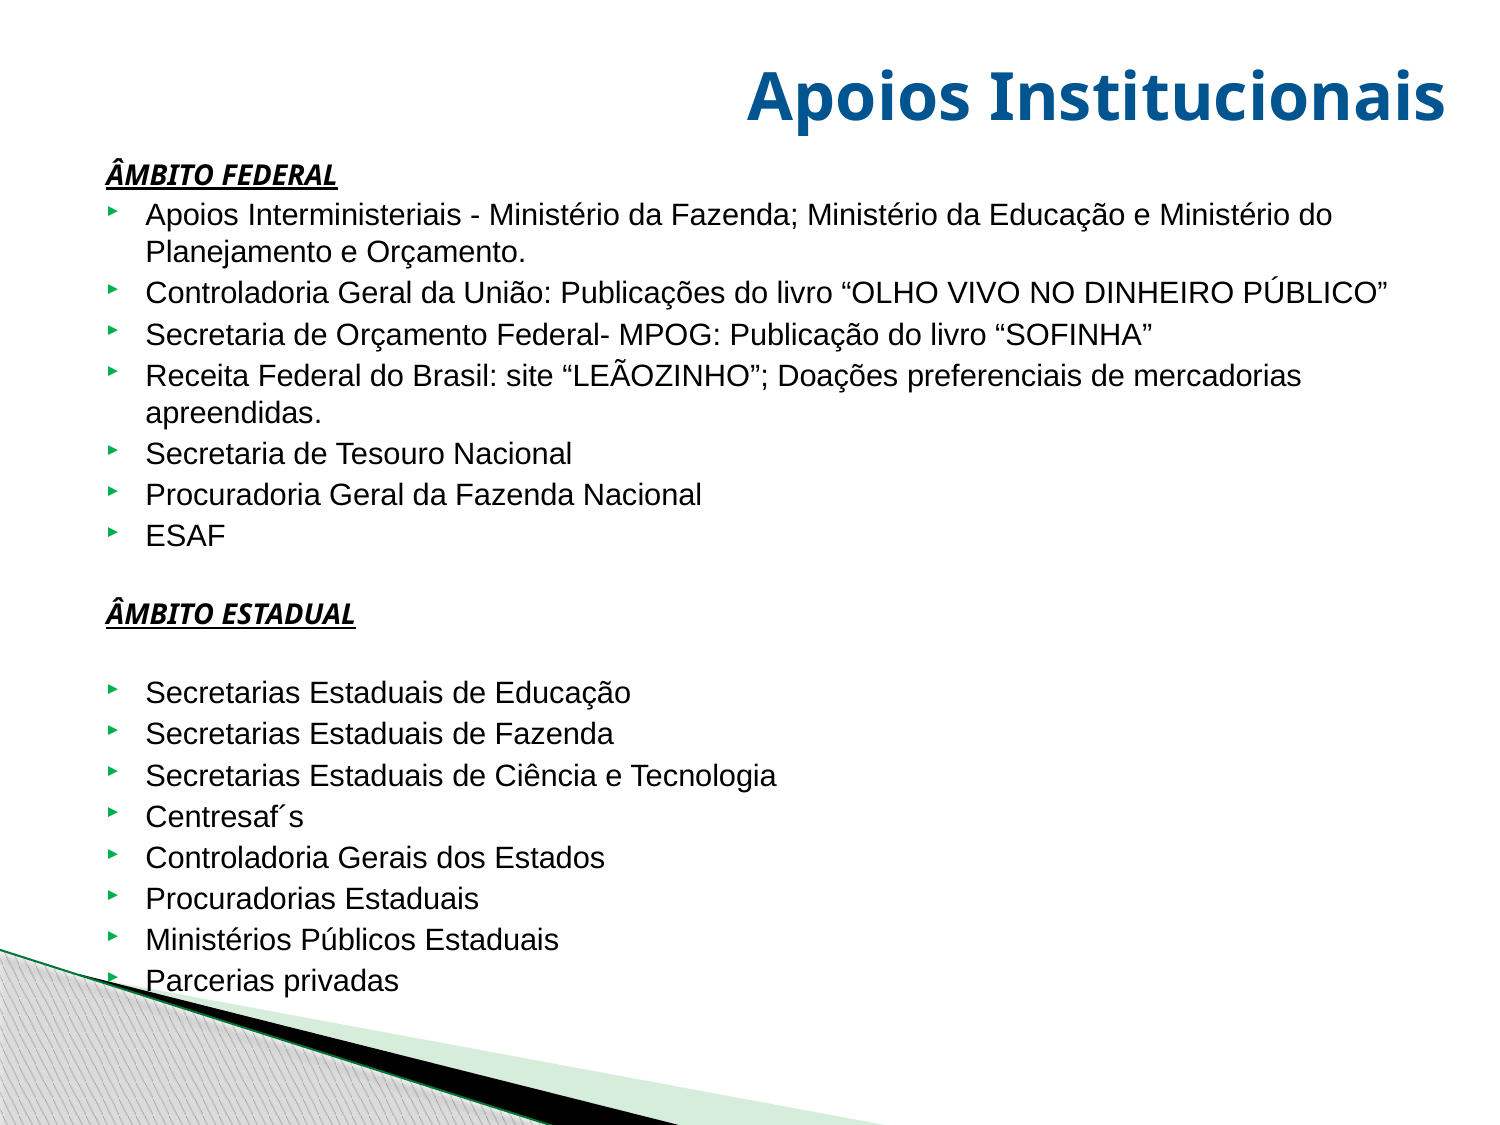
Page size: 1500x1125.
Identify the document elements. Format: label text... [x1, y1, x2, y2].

list ÂMBITO FEDERAL Apoios Interministeriais - Ministério da Fazenda; Ministério da Educação e Ministério do Planejamento e Orçamento. Controladoria Geral da União: Publicações do livro “OLHO VIVO NO DINHEIRO PÚBLICO” Secretaria de Orçamento Federal- MPOG: Publicação do livro “SOFINHA” Receita Federal do Brasil: site “LEÃOZINHO”; Doações preferenciais de mercadorias apreendidas. Secretaria de Tesouro Nacional Procuradoria Geral da Fazenda Nacional ESAF ÂMBITO ESTADUAL Secretarias Estaduais de Educação Secretarias Estaduais de Fazenda Secretarias Estaduais de Ciência e Tecnologia Centresaf´s Controladoria Gerais dos Estados Procuradorias Estaduais Ministérios Públicos Estaduais Parcerias privadas [75, 149, 1425, 1047]
title Apoios Institucionais [112, 0, 1463, 188]
